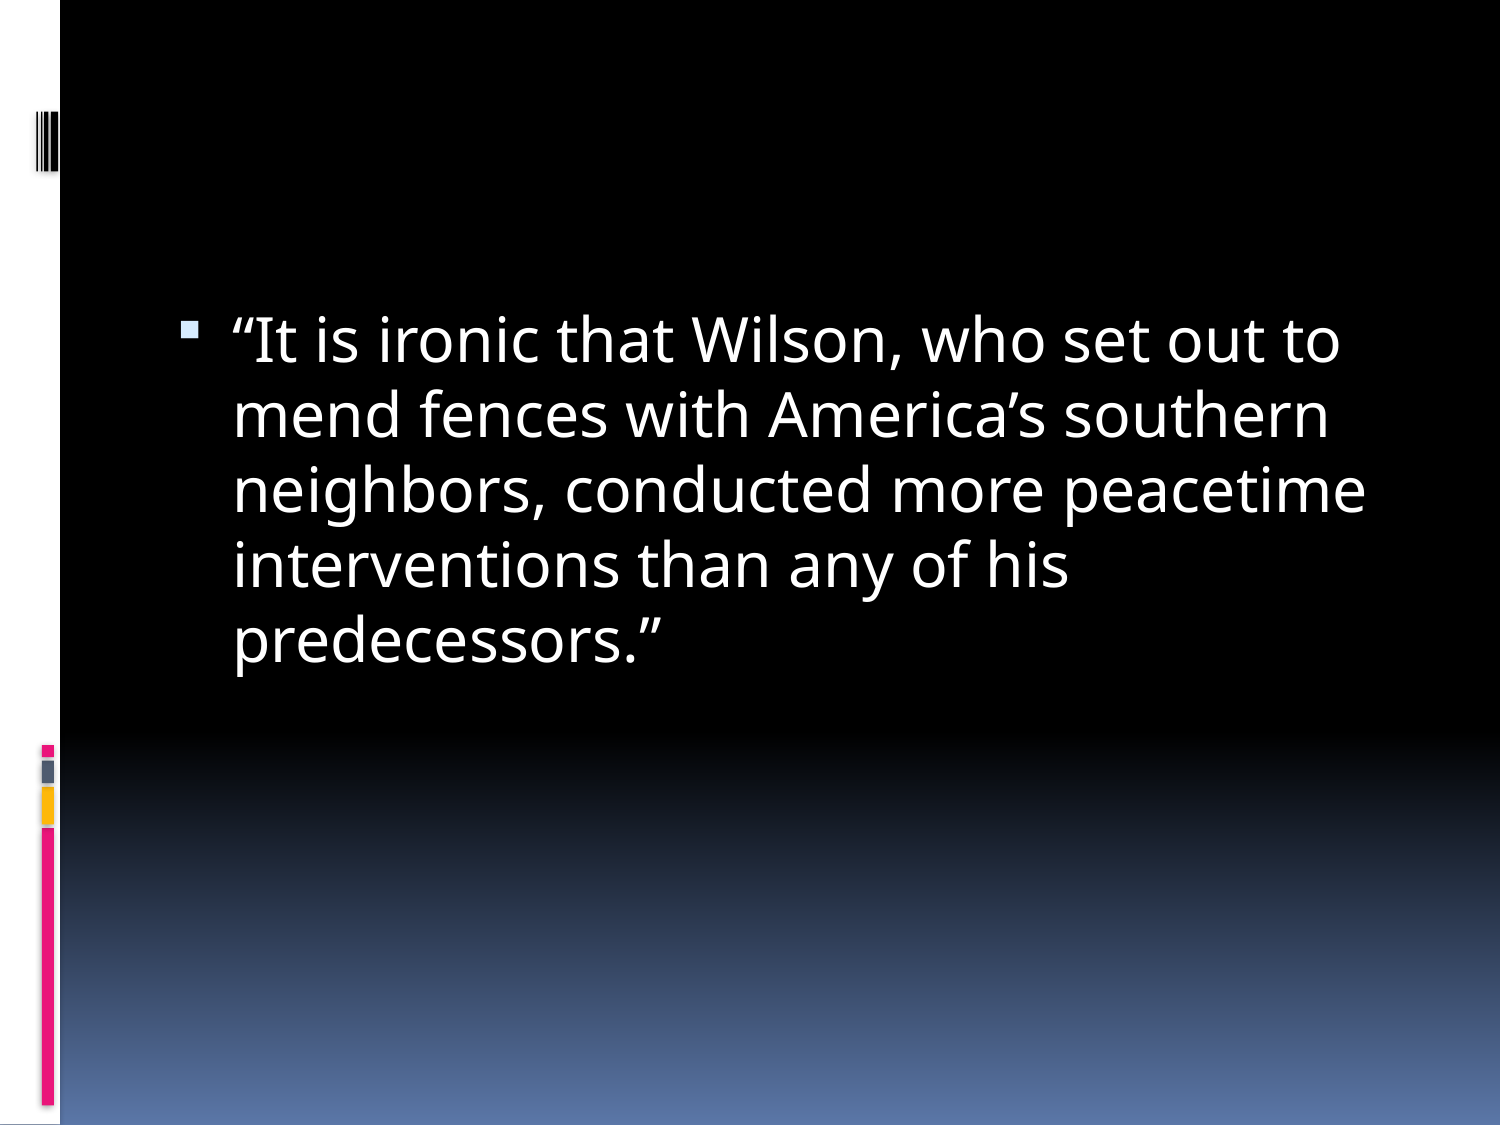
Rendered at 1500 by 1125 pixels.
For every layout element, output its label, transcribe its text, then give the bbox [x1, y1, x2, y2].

list “It is ironic that Wilson, who set out to mend fences with America’s southern neighbors, conducted more peacetime interventions than any of his predecessors.” [150, 292, 1425, 1043]
